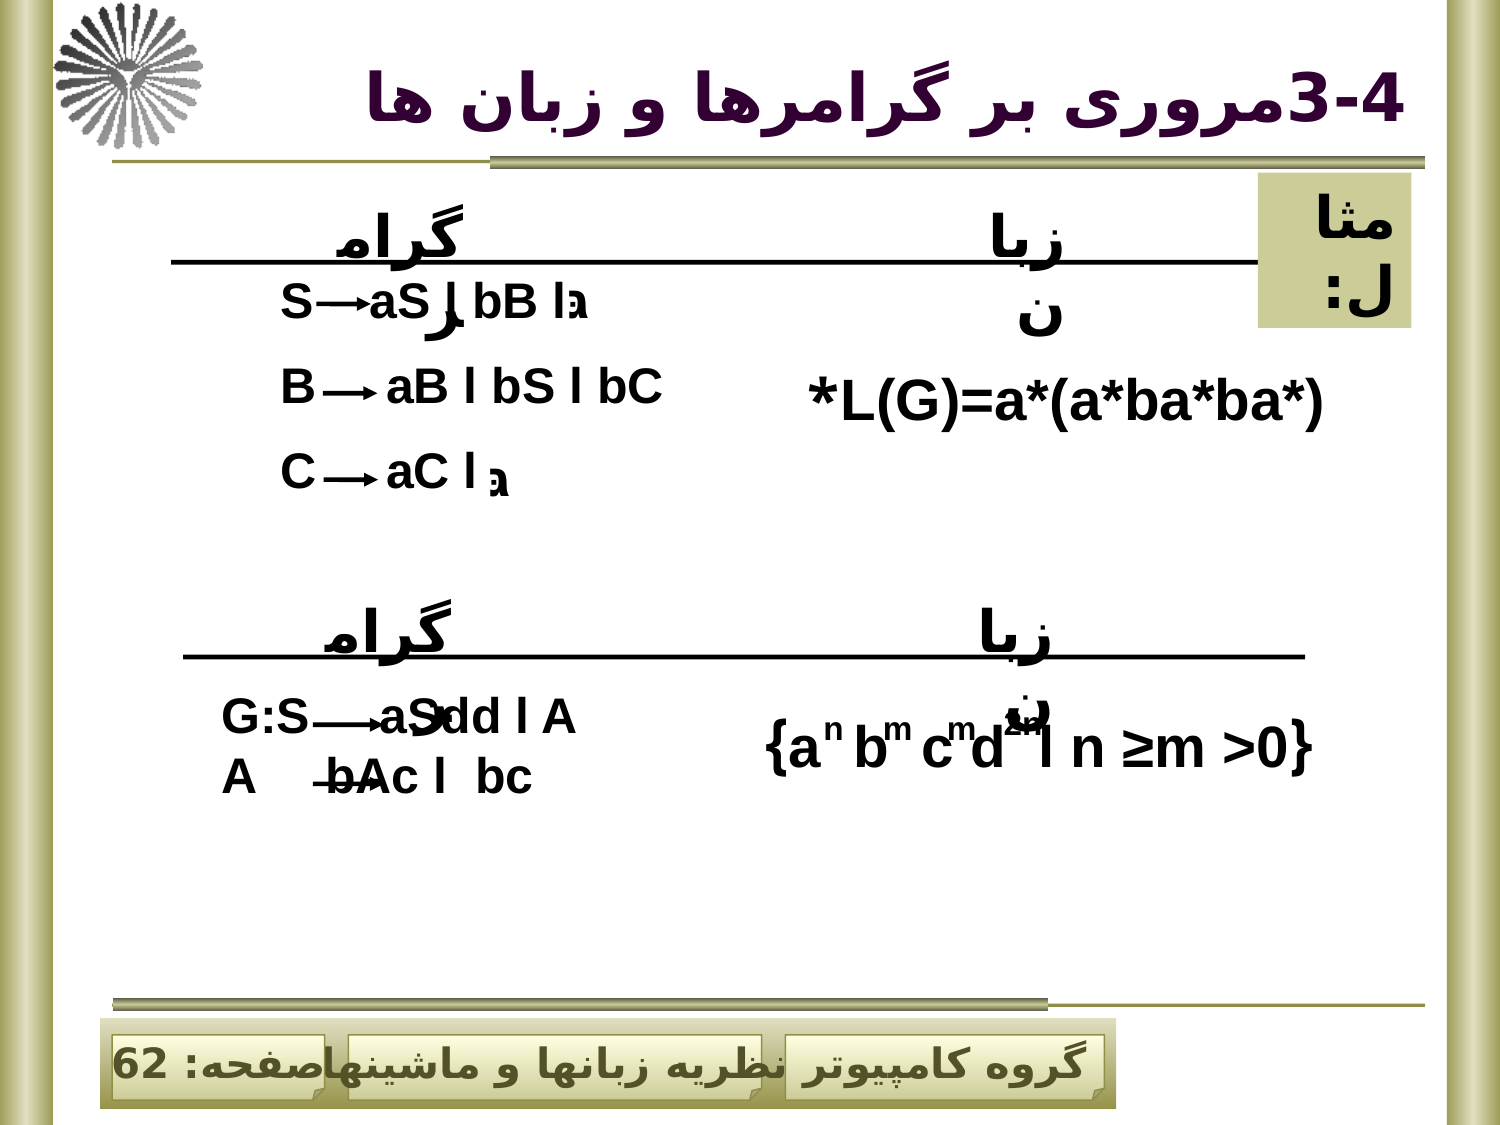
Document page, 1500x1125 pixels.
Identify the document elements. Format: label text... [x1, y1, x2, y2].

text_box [182, 585, 1330, 811]
text_box مثال: [1257, 172, 1412, 328]
title 3-4مروری بر گرامرها و زبان ها [147, 42, 1423, 147]
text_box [170, 191, 1341, 516]
